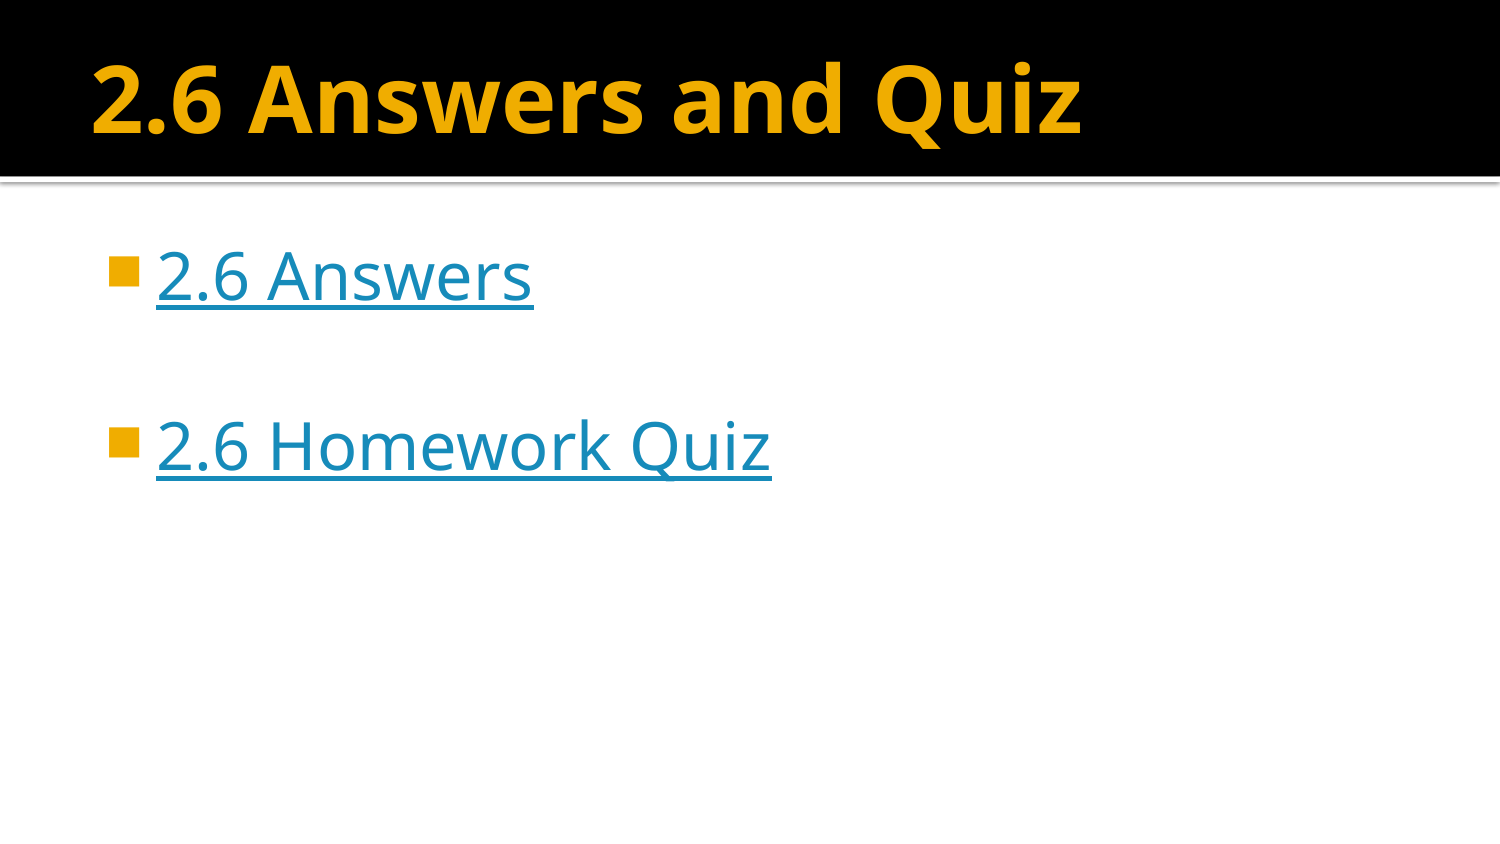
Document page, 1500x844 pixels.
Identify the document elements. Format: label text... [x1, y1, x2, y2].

title 2.6 Answers and Quiz [75, 19, 1425, 174]
list 2.6 Answers 2.6 Homework Quiz [75, 218, 1425, 788]
